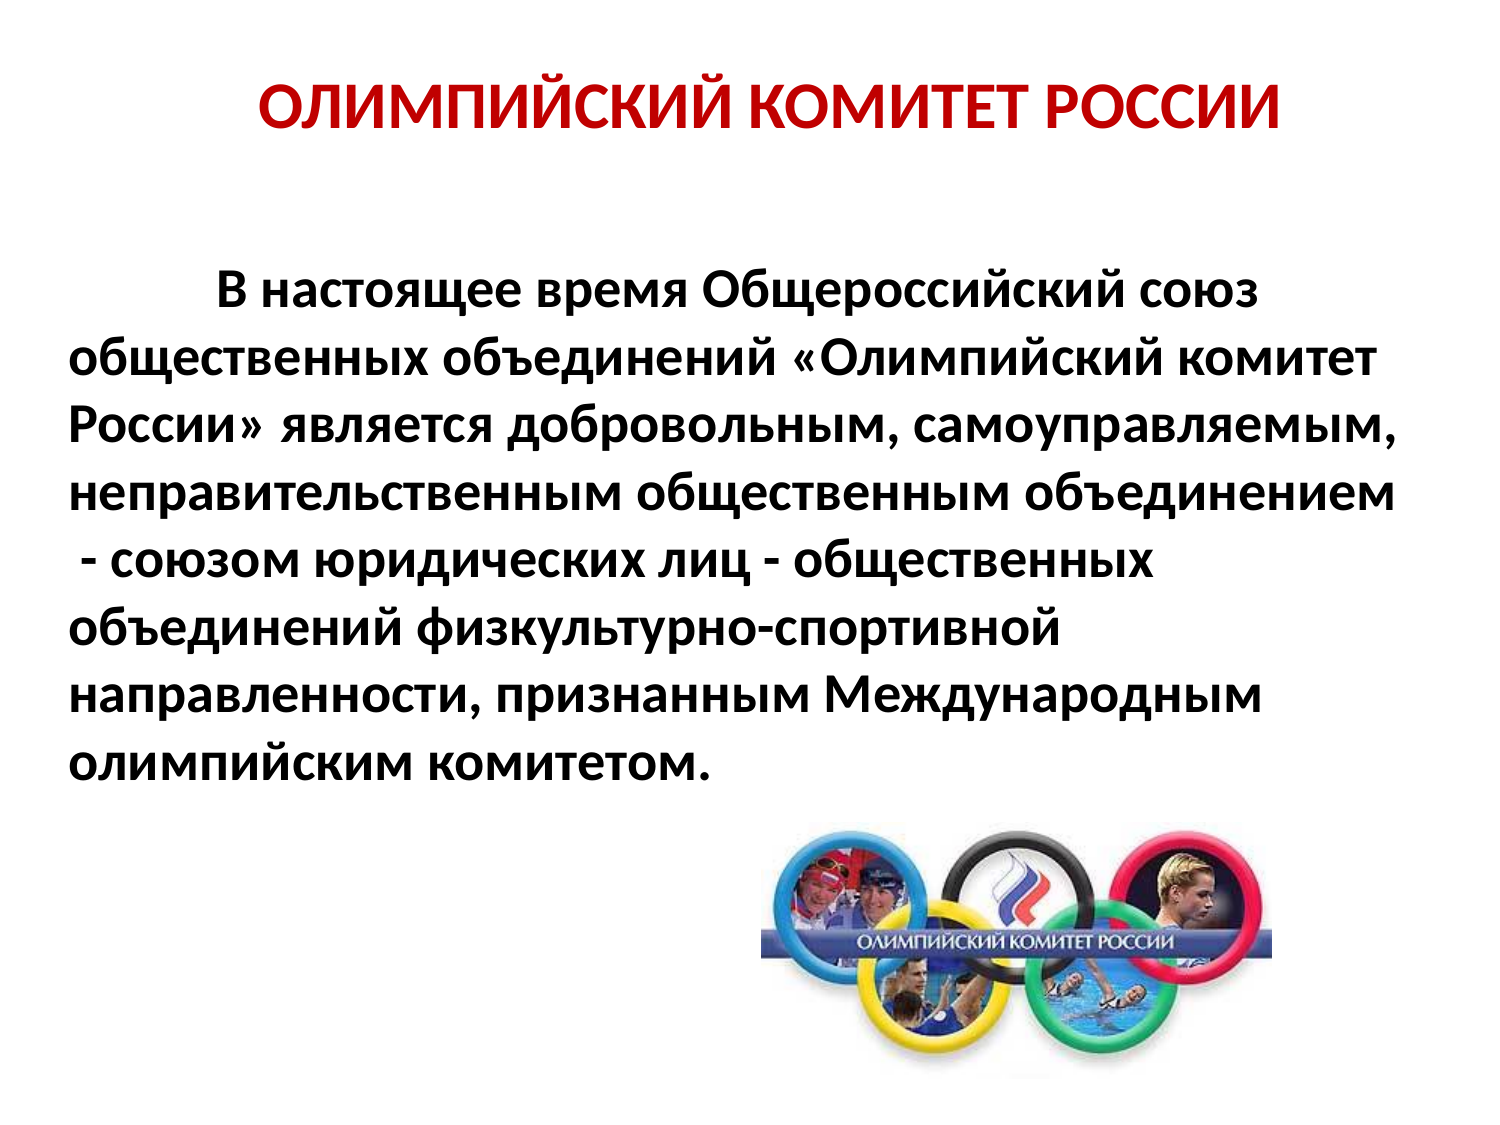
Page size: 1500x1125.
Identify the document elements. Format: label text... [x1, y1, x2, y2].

picture [761, 822, 1272, 1080]
title Олимпийский Комитет России [41, 54, 1500, 185]
list В настоящее время Общероссийский союз общественных объединений «Олимпийский комитет России» является добровольным, самоуправляемым, неправительственным общественным объединением - союзом юридических лиц - общественных объединений физкультурно-спортивной направленности, признанным Международным олимпийским комитетом. [53, 184, 1418, 799]
